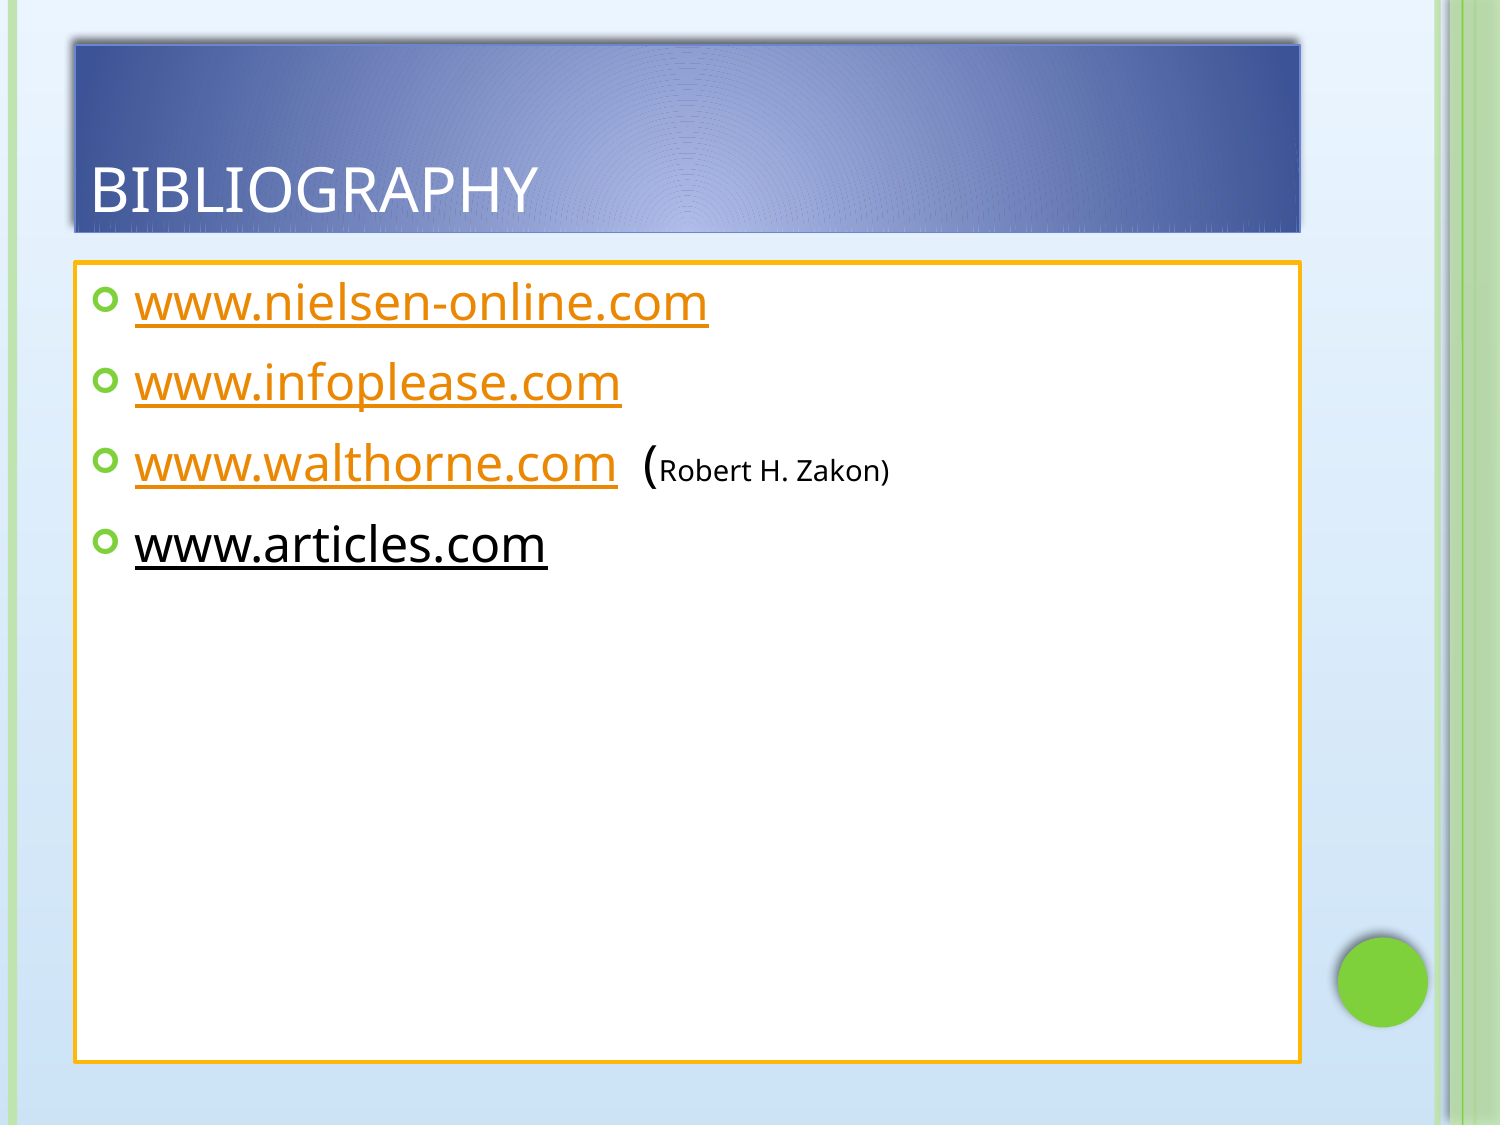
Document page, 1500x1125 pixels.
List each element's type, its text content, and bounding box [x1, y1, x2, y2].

list www.nielsen-online.com www.infoplease.com www.walthorne.com (Robert H. Zakon) www.articles.com [73, 260, 1302, 1064]
title Bibliography [74, 44, 1301, 233]
